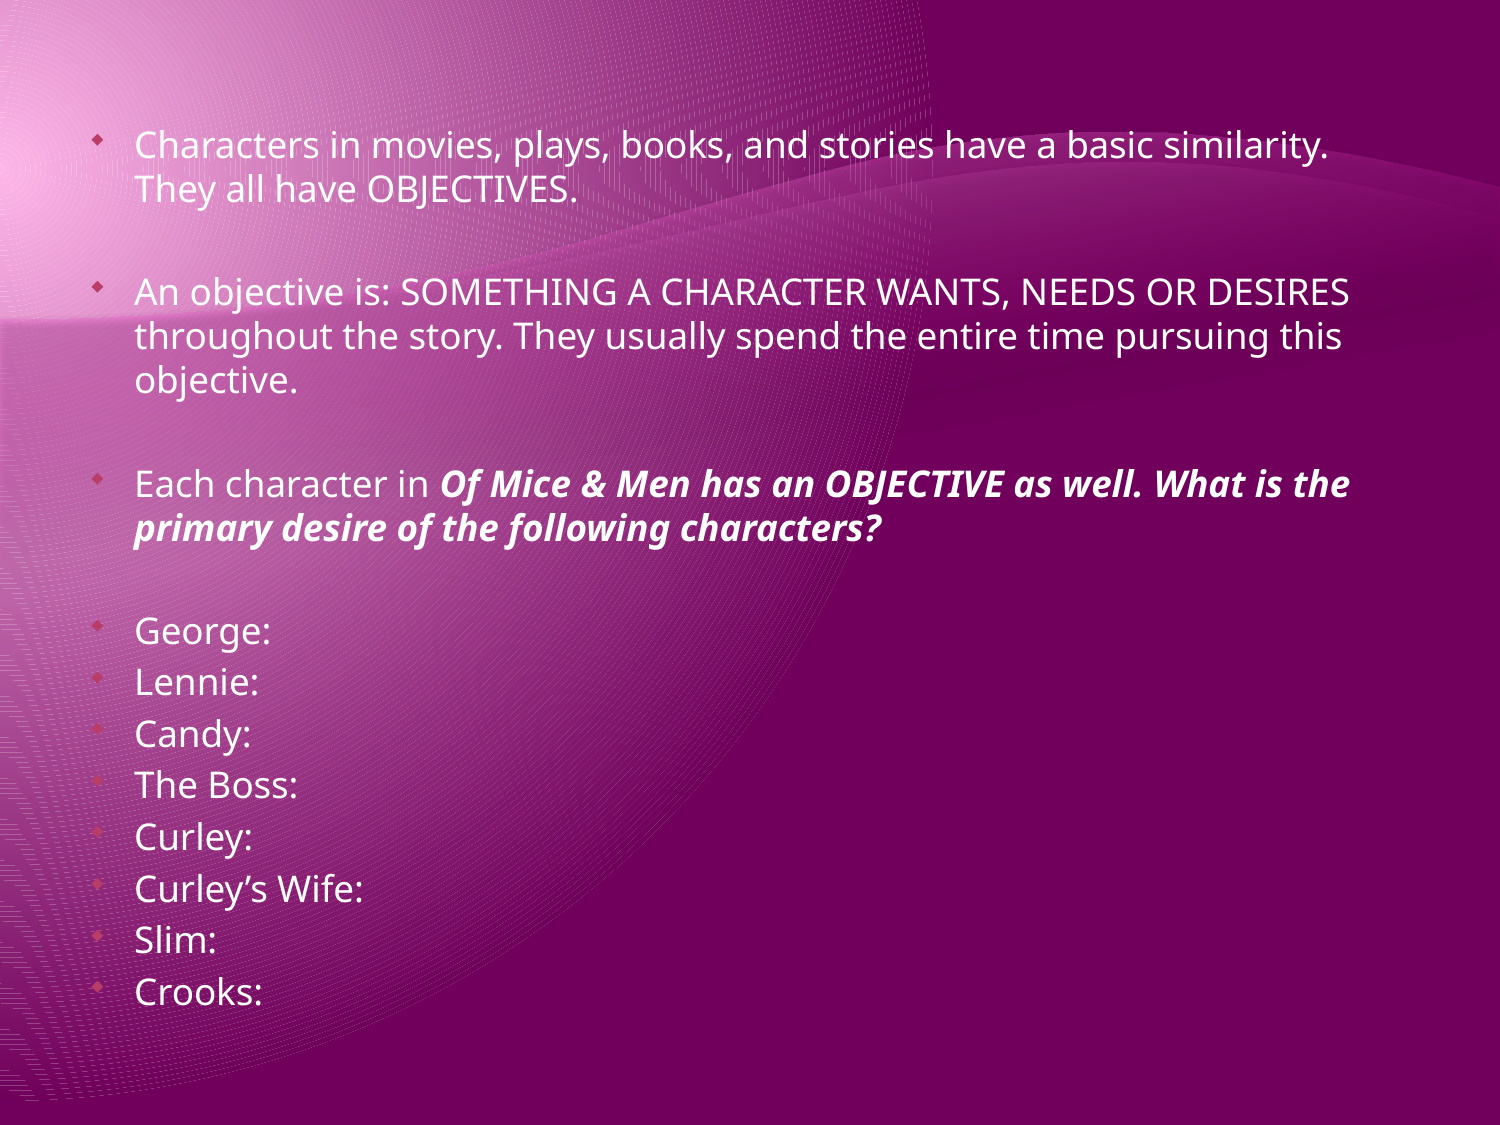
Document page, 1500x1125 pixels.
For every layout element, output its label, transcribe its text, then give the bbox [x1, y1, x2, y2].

list Characters in movies, plays, books, and stories have a basic similarity. They all have OBJECTIVES. An objective is: SOMETHING A CHARACTER WANTS, NEEDS OR DESIRES throughout the story. They usually spend the entire time pursuing this objective. Each character in Of Mice & Men has an OBJECTIVE as well. What is the primary desire of the following characters? George: Lennie: Candy: The Boss: Curley: Curley’s Wife: Slim: Crooks: [75, 62, 1425, 1033]
